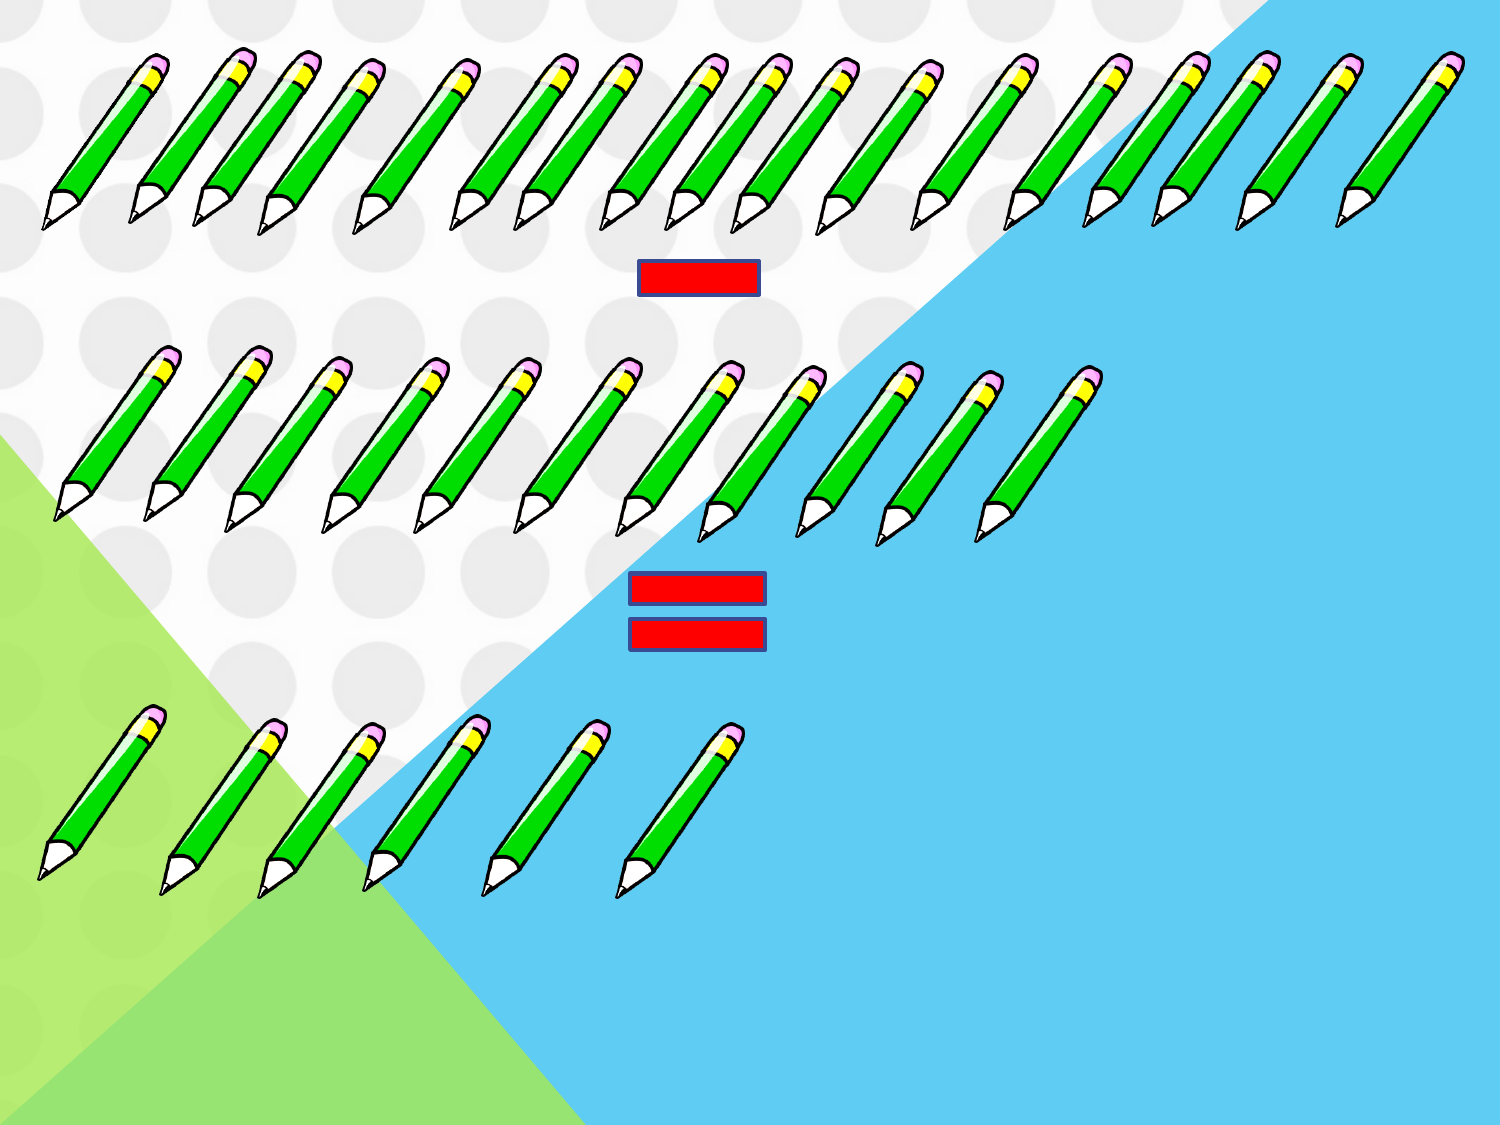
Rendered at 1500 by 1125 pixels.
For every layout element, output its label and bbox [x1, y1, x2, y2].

picture [37, 703, 611, 900]
picture [40, 47, 1465, 237]
text_box [637, 259, 761, 297]
picture [52, 345, 1104, 547]
text_box [628, 617, 767, 652]
picture [615, 722, 745, 900]
text_box [628, 571, 767, 606]
